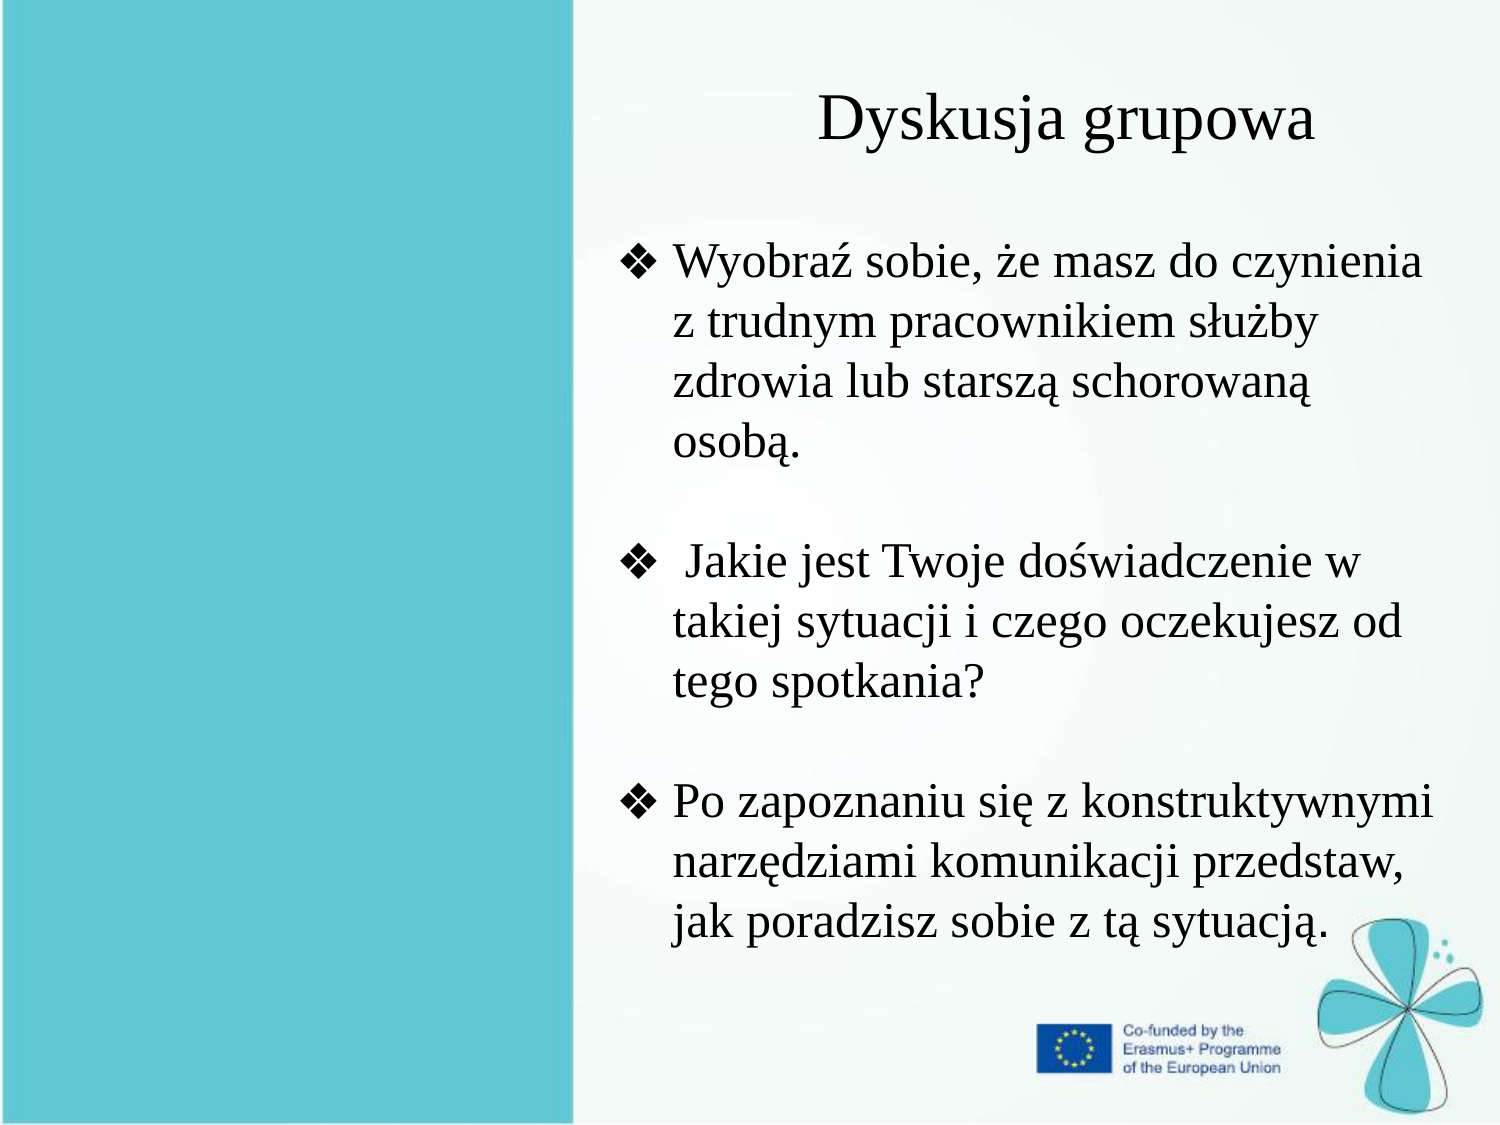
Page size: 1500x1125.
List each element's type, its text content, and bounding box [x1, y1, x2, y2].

text_box Wyobraź sobie, że masz do czynienia z trudnym pracownikiem służby zdrowia lub starszą schorowaną osobą. Jakie jest Twoje doświadczenie w takiej sytuacji i czego oczekujesz od tego spotkania? Po zapoznaniu się z konstruktywnymi narzędziami komunikacji przedstaw, jak poradzisz sobie z tą sytuacją. [582, 219, 1467, 1015]
picture [0, 0, 1500, 1125]
text_box Dyskusja grupowa [754, 65, 1381, 161]
